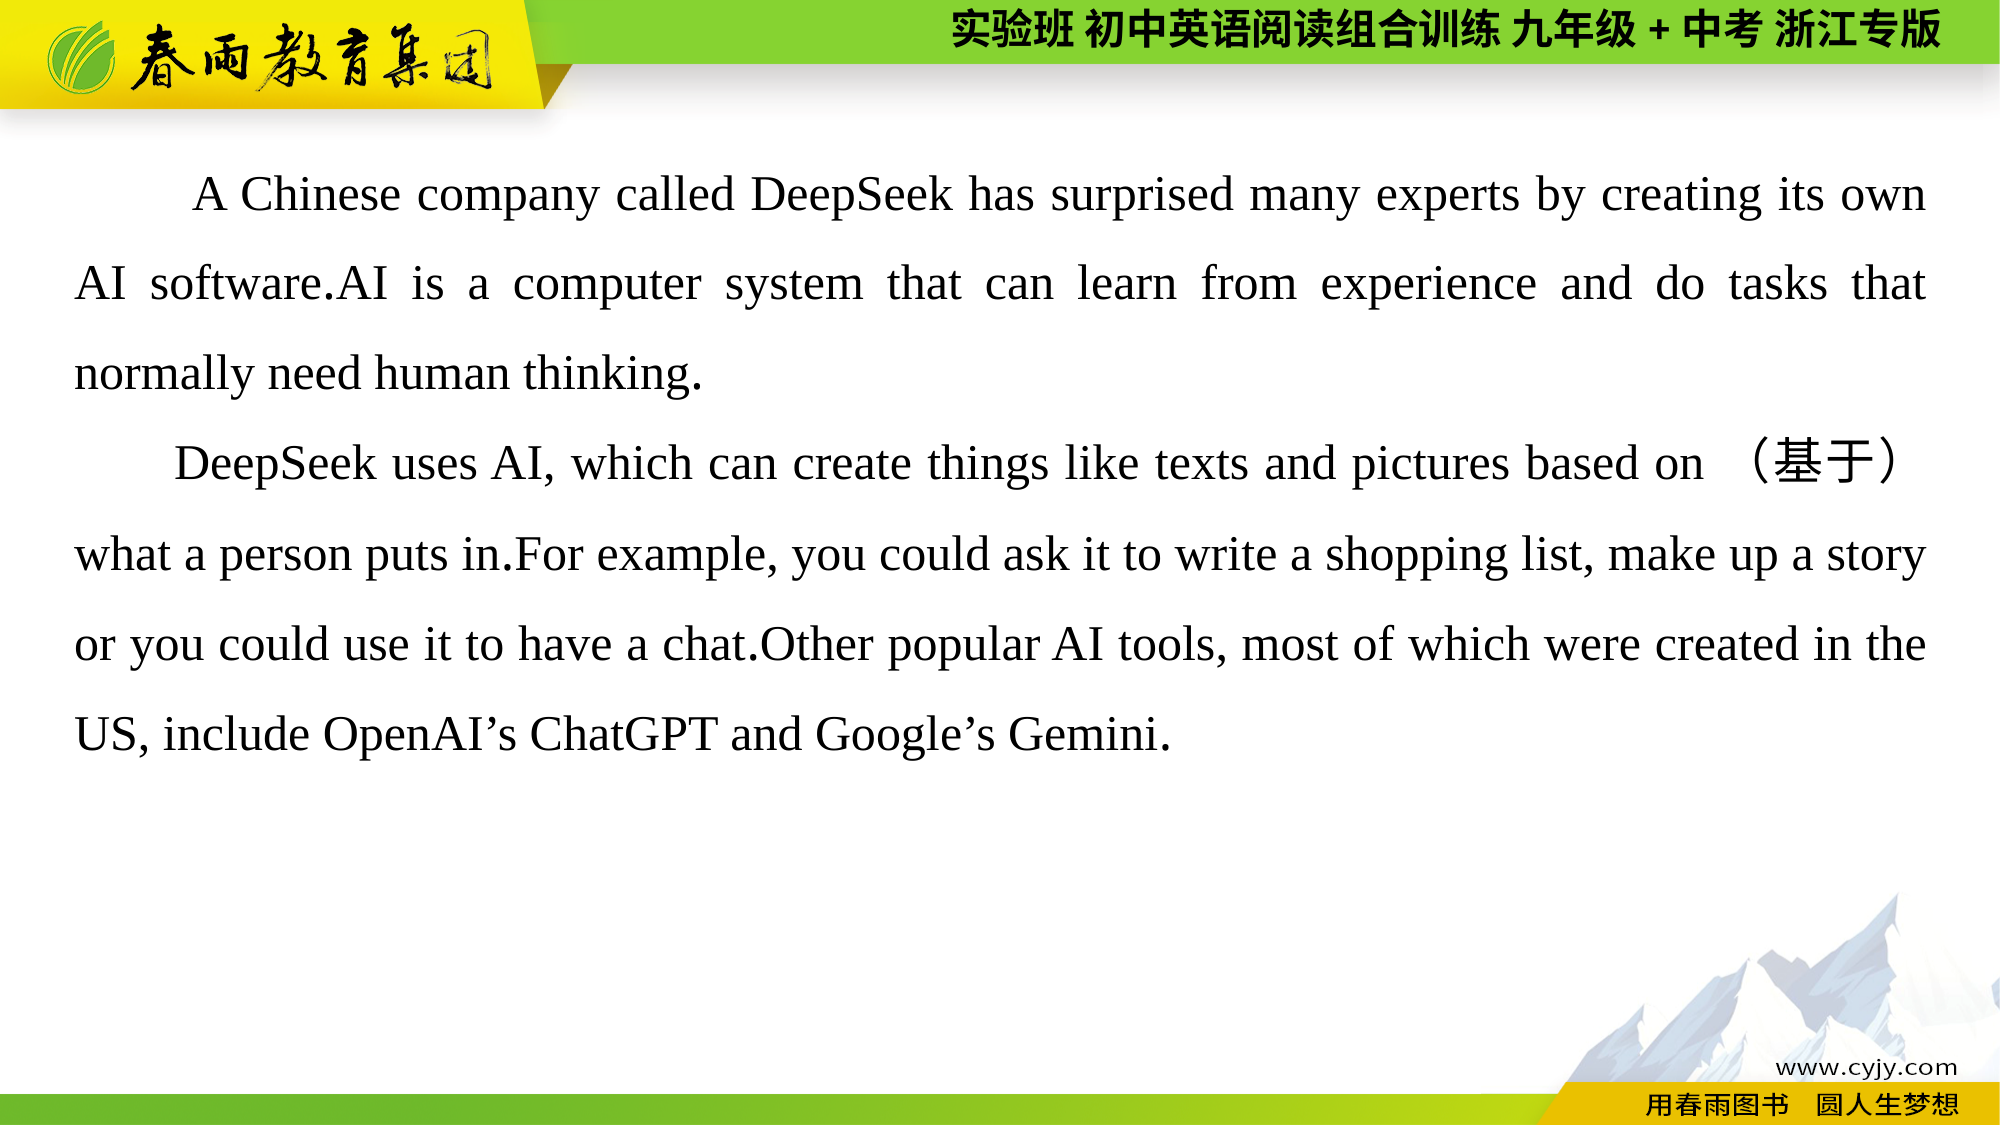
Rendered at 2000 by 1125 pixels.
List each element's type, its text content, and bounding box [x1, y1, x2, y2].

list A Chinese company called DeepSeek has surprised many experts by creating its own AI software.AI is a computer system that can learn from experience and do tasks that normally need human thinking. DeepSeek uses AI, which can create things like texts and pictures based on（基于） what a person puts in.For example, you could ask it to write a shopping list, make up a story or you could use it to have a chat.Other popular AI tools, most of which were created in the US, include OpenAI’s ChatGPT and Google’s Gemini. [59, 122, 1944, 763]
picture [0, 0, 2000, 1125]
